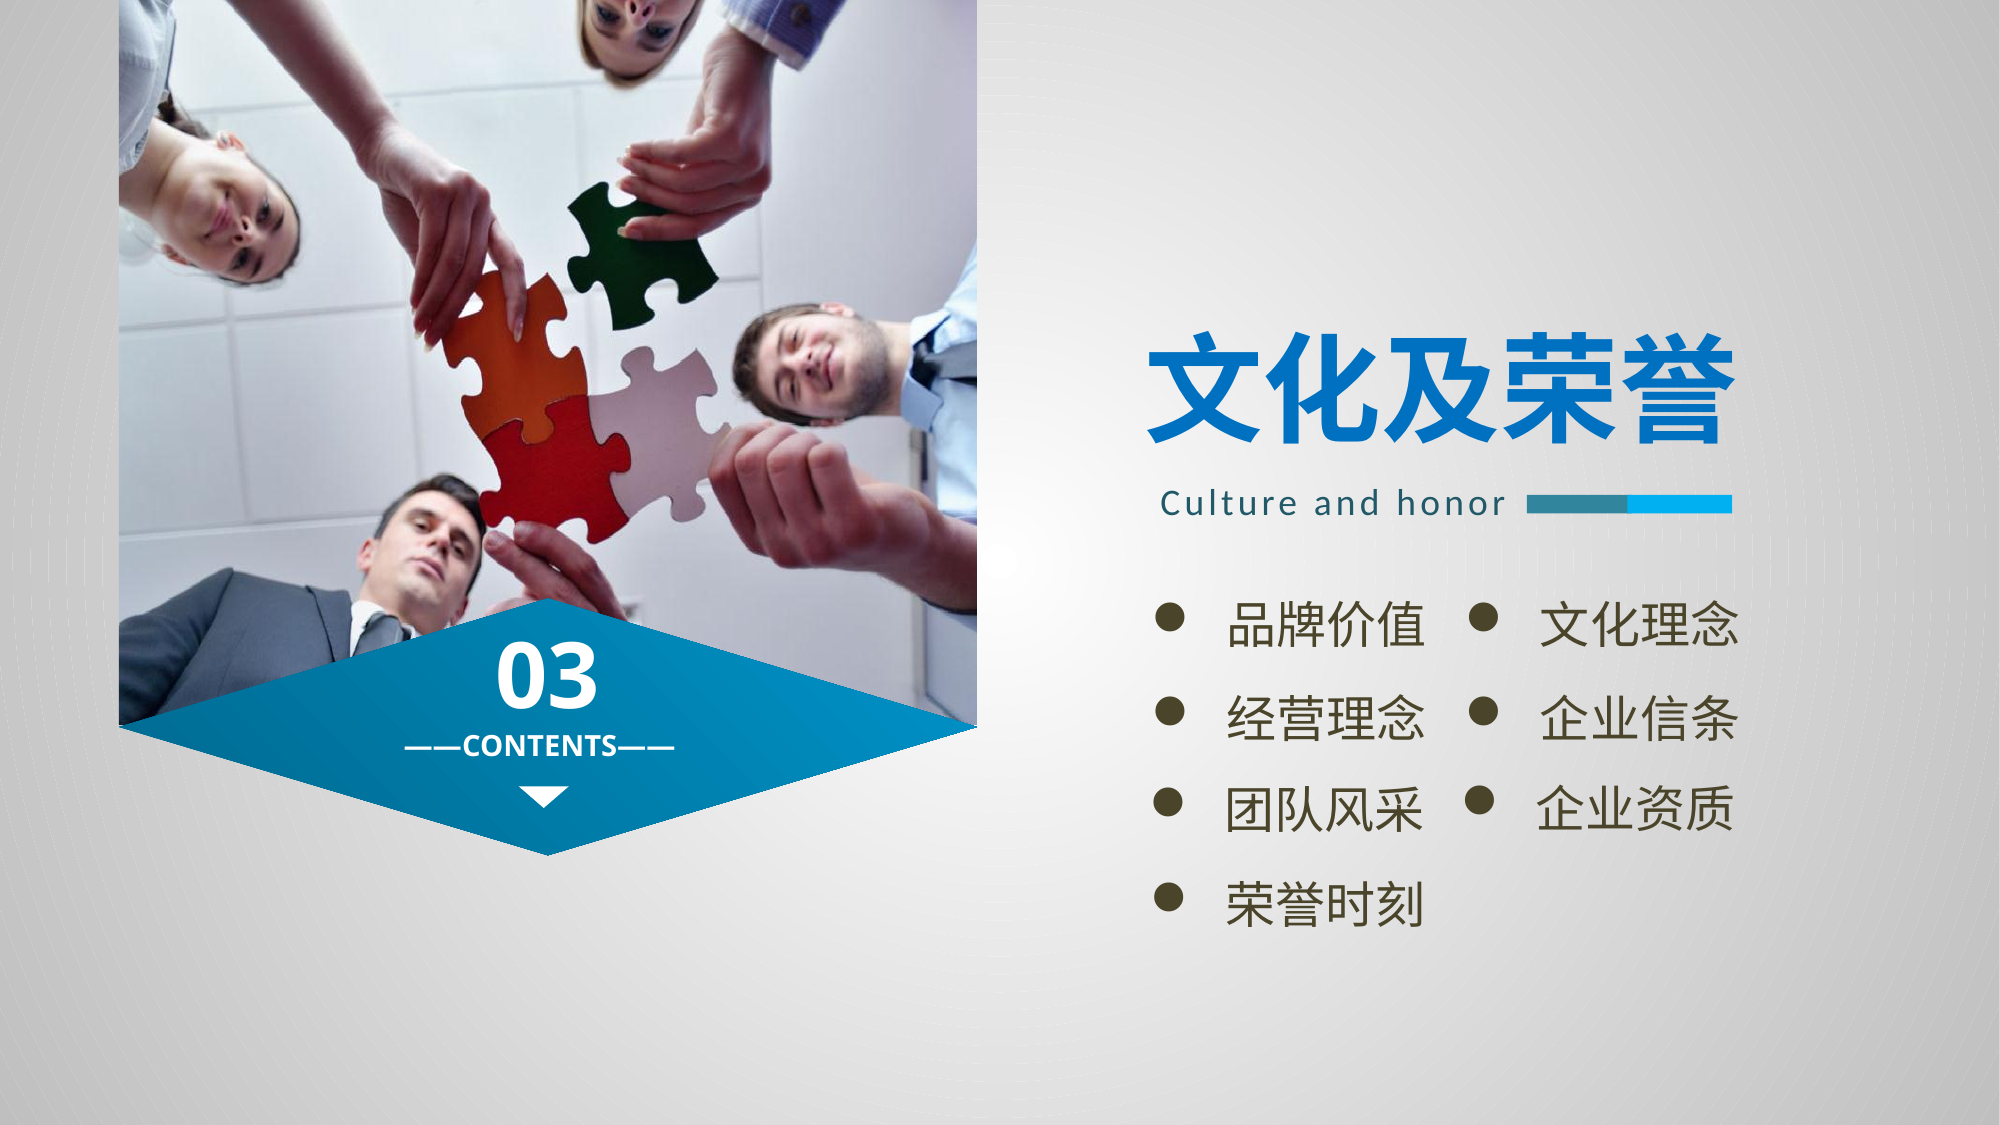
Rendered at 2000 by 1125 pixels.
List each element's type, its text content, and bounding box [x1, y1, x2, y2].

text_box 经营理念 [1136, 680, 1442, 756]
text_box 企业资质 [1446, 769, 1801, 845]
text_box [118, 598, 978, 856]
text_box Culture and honor [1145, 470, 1521, 531]
text_box 荣誉时刻 [1135, 866, 1490, 942]
text_box 品牌价值 [1136, 586, 1442, 661]
text_box [117, 0, 979, 599]
text_box 团队风采 [1134, 771, 1490, 847]
text_box 文化理念 [1450, 586, 1756, 661]
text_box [1526, 494, 1733, 514]
text_box 企业信条 [1450, 680, 1756, 756]
text_box 文化及荣誉 [1097, 307, 1785, 465]
